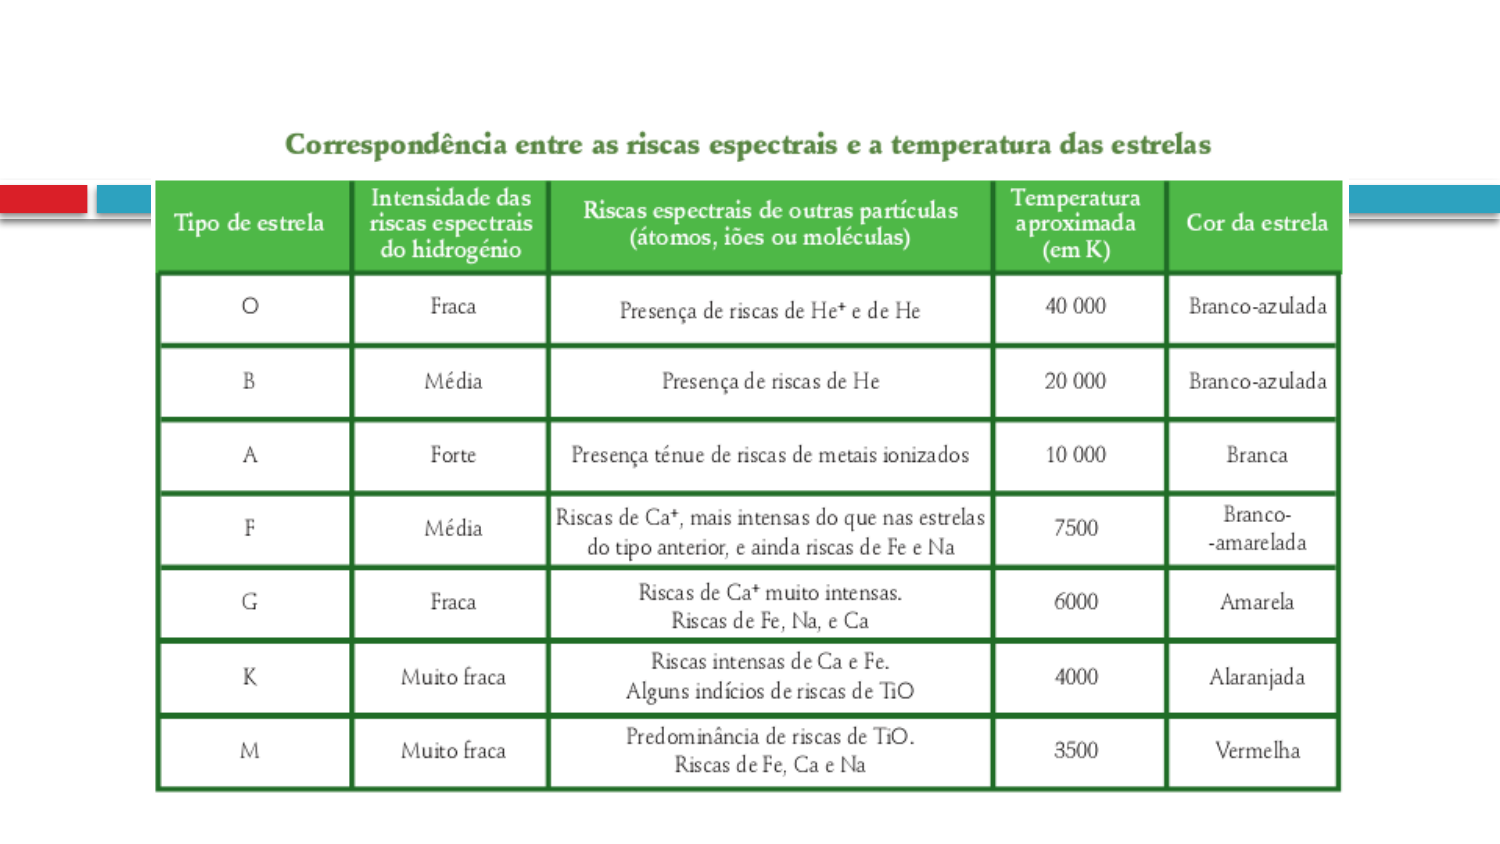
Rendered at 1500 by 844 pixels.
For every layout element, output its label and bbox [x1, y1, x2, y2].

picture [151, 126, 1349, 799]
